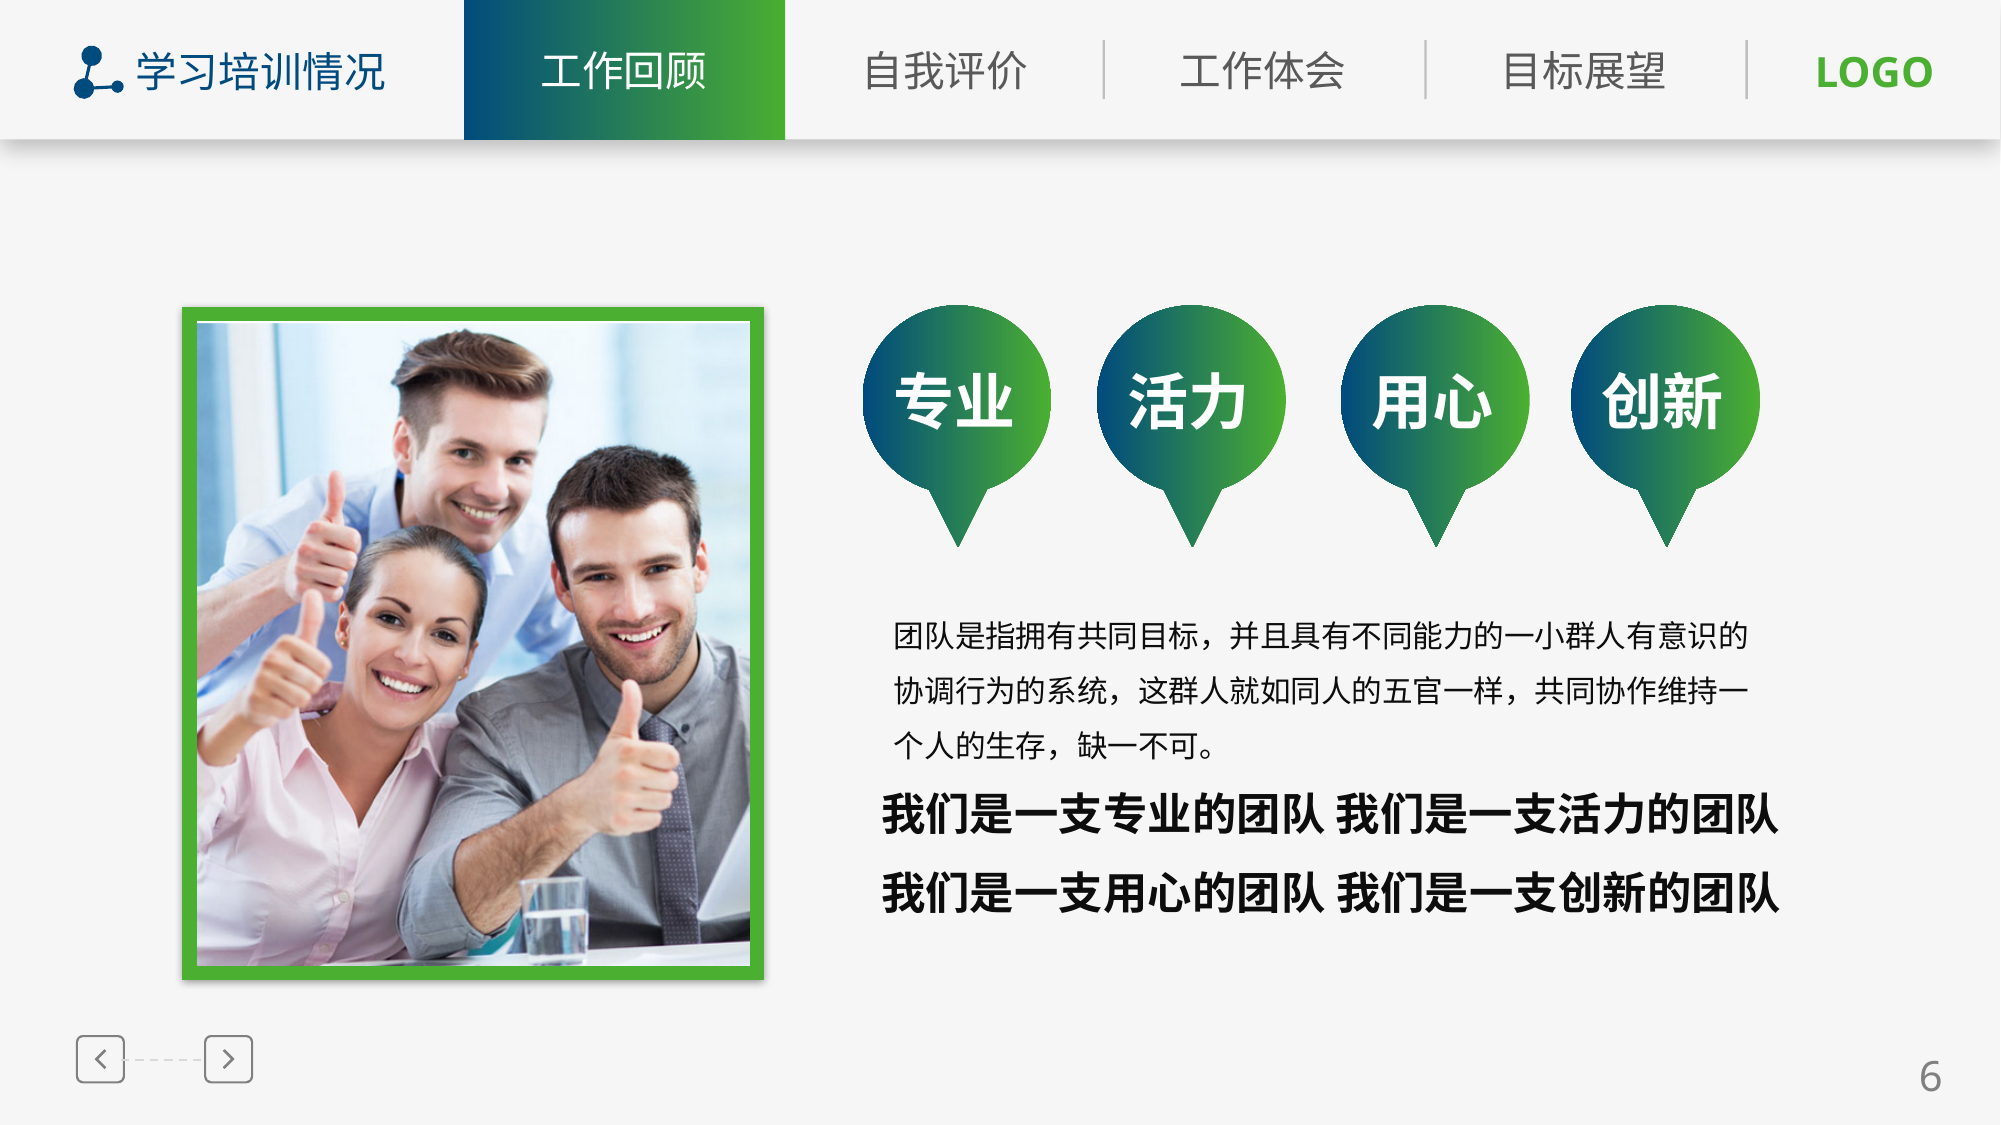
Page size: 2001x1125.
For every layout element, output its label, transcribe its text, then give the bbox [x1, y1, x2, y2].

text_box 我们是一支专业的团队 我们是一支活力的团队 我们是一支用心的团队 我们是一支创新的团队 [866, 715, 1867, 927]
text_box 团队是指拥有共同目标，并且具有不同能力的一小群人有意识的 协调行为的系统，这群人就如同人的五官一样，共同协作维持一 个人的生存，缺一不可。 [893, 599, 1867, 715]
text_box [1314, 331, 1543, 521]
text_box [1070, 331, 1313, 521]
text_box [835, 331, 1069, 521]
picture [196, 321, 750, 967]
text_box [80, 38, 473, 105]
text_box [1544, 331, 1787, 521]
